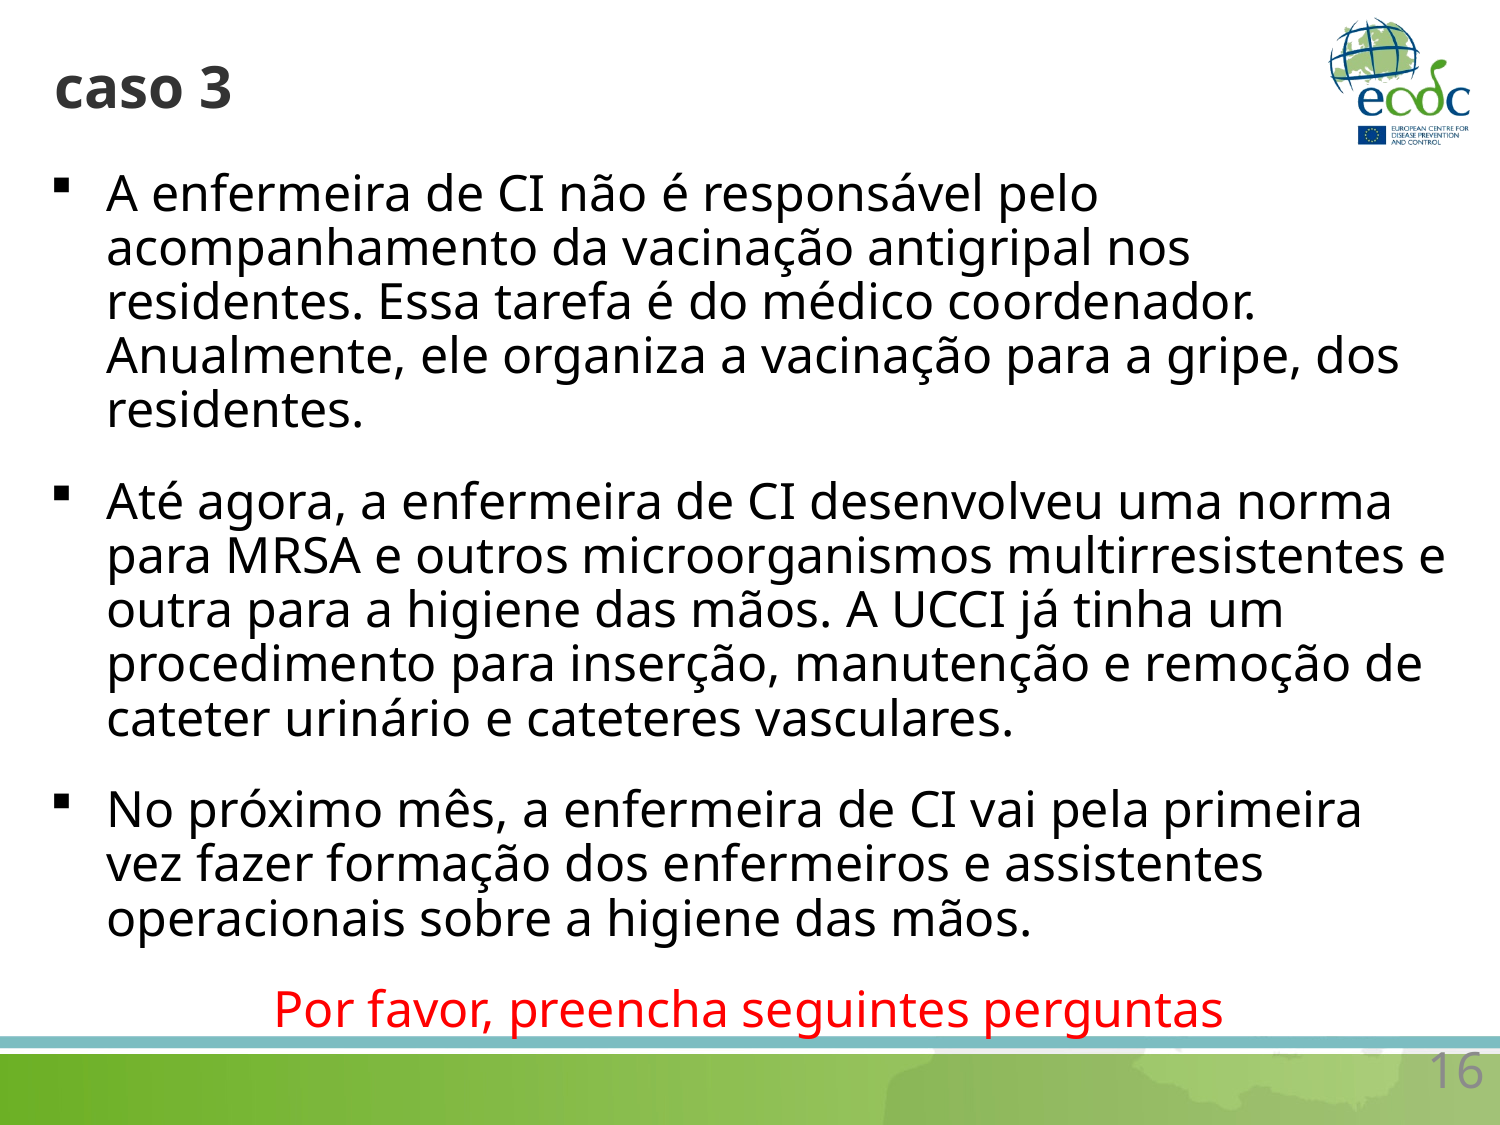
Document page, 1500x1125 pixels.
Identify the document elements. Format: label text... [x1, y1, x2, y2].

slide_number 16 [1149, 1042, 1500, 1103]
picture [0, 1036, 1500, 1125]
list A enfermeira de CI não é responsável pelo acompanhamento da vacinação antigripal nos residentes. Essa tarefa é do médico coordenador. Anualmente, ele organiza a vacinação para a gripe, dos residentes. Até agora, a enfermeira de CI desenvolveu uma norma para MRSA e outros microorganismos multirresistentes e outra para a higiene das mãos. A UCCI já tinha um procedimento para inserção, manutenção e remoção de cateter urinário e cateteres vasculares. No próximo mês, a enfermeira de CI vai pela primeira vez fazer formação dos enfermeiros e assistentes operacionais sobre a higiene das mãos. Por favor, preencha seguintes perguntas [49, 166, 1450, 1015]
title caso 3 [54, 58, 1405, 152]
picture [1328, 17, 1473, 148]
